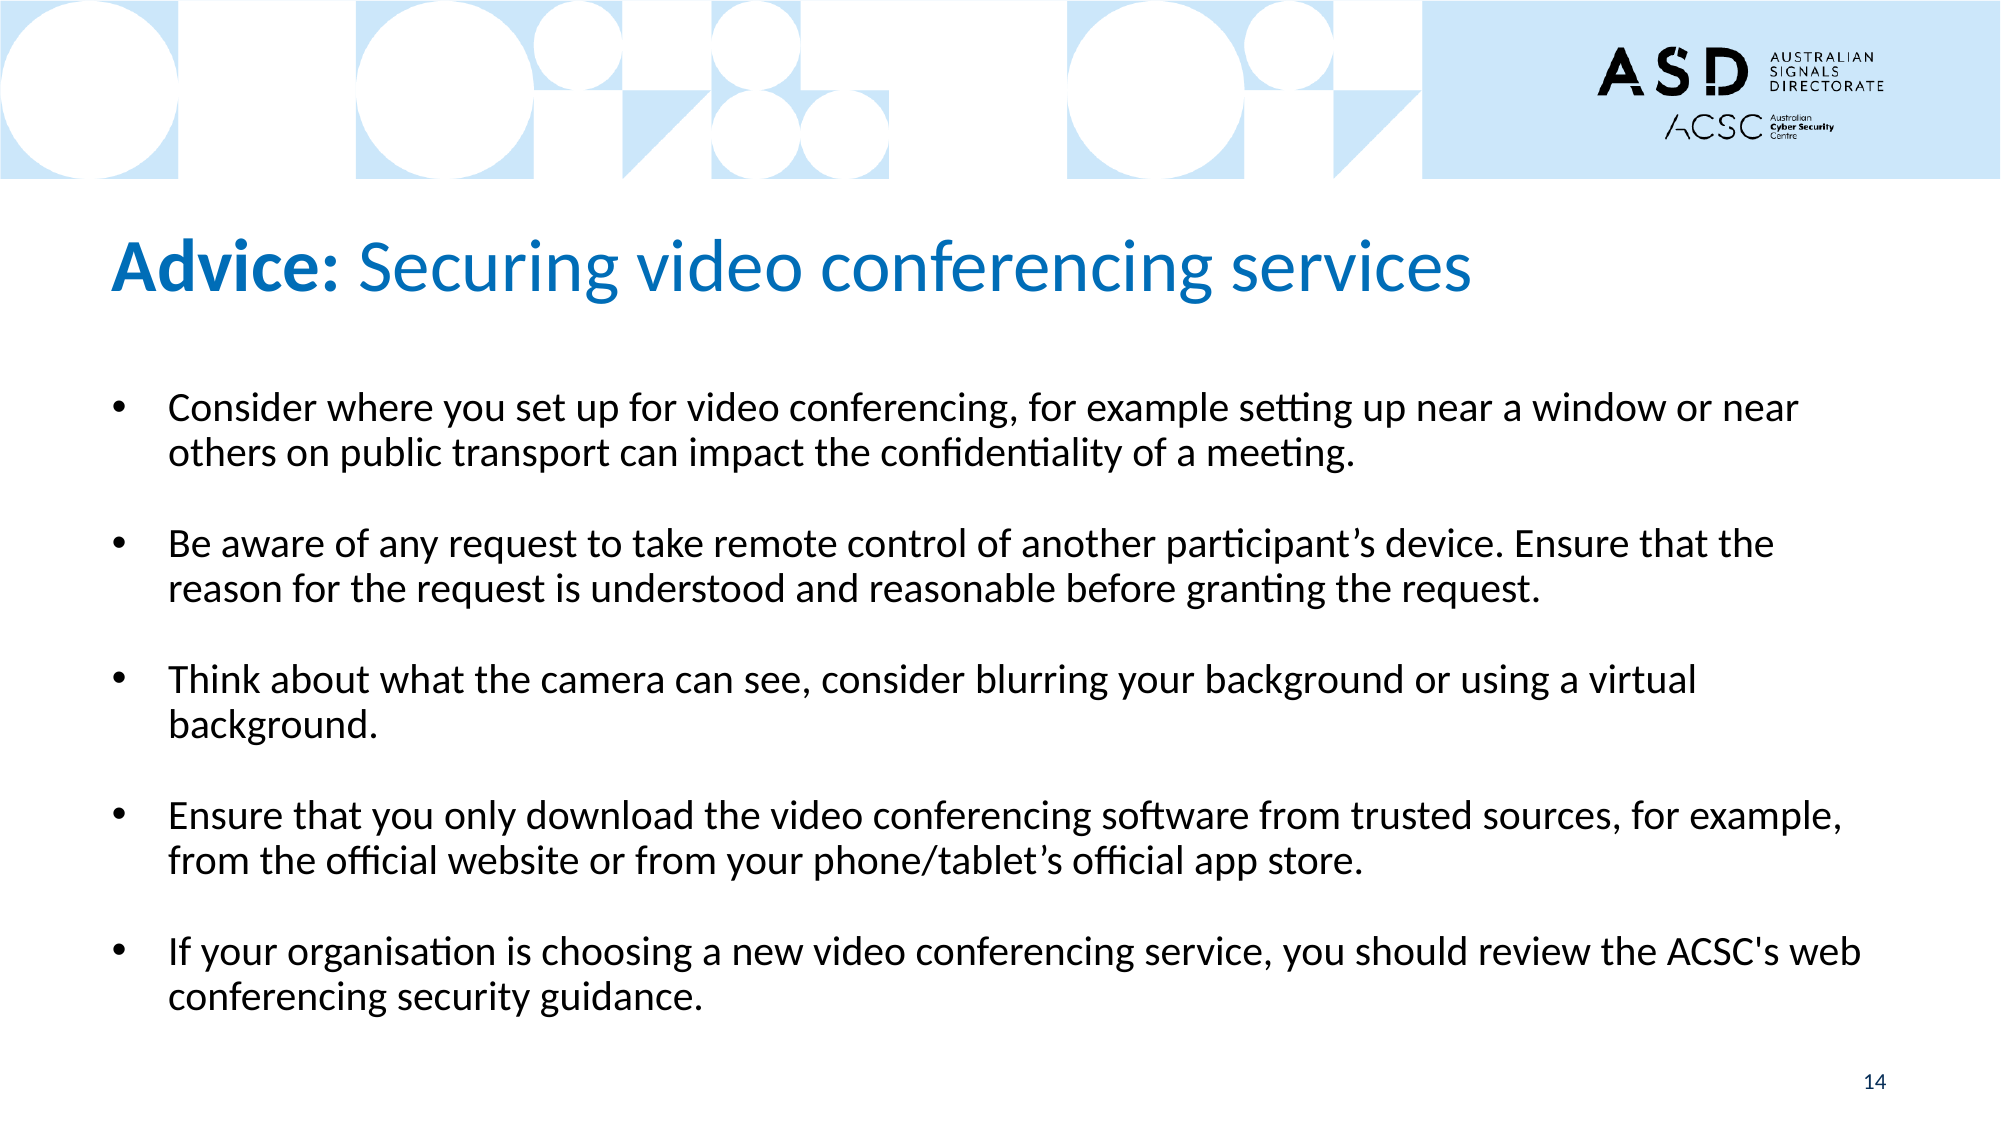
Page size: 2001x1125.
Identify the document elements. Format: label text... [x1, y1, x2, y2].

picture [0, 0, 2001, 179]
slide_number 14 [1799, 1050, 1902, 1111]
title Advice: Securing video conferencing services [96, 207, 1902, 328]
list Consider where you set up for video conferencing, for example setting up near a window or near others on public transport can impact the confidentiality of a meeting. Be aware of any request to take remote control of another participant’s device. Ensure that the reason for the request is understood and reasonable before granting the request. Think about what the camera can see, consider blurring your background or using a virtual background. Ensure that you only download the video conferencing software from trusted sources, for example, from the official website or from your phone/tablet’s official app store. If your organisation is choosing a new video conferencing service, you should review the ACSC's web conferencing security guidance. [96, 378, 1902, 1051]
